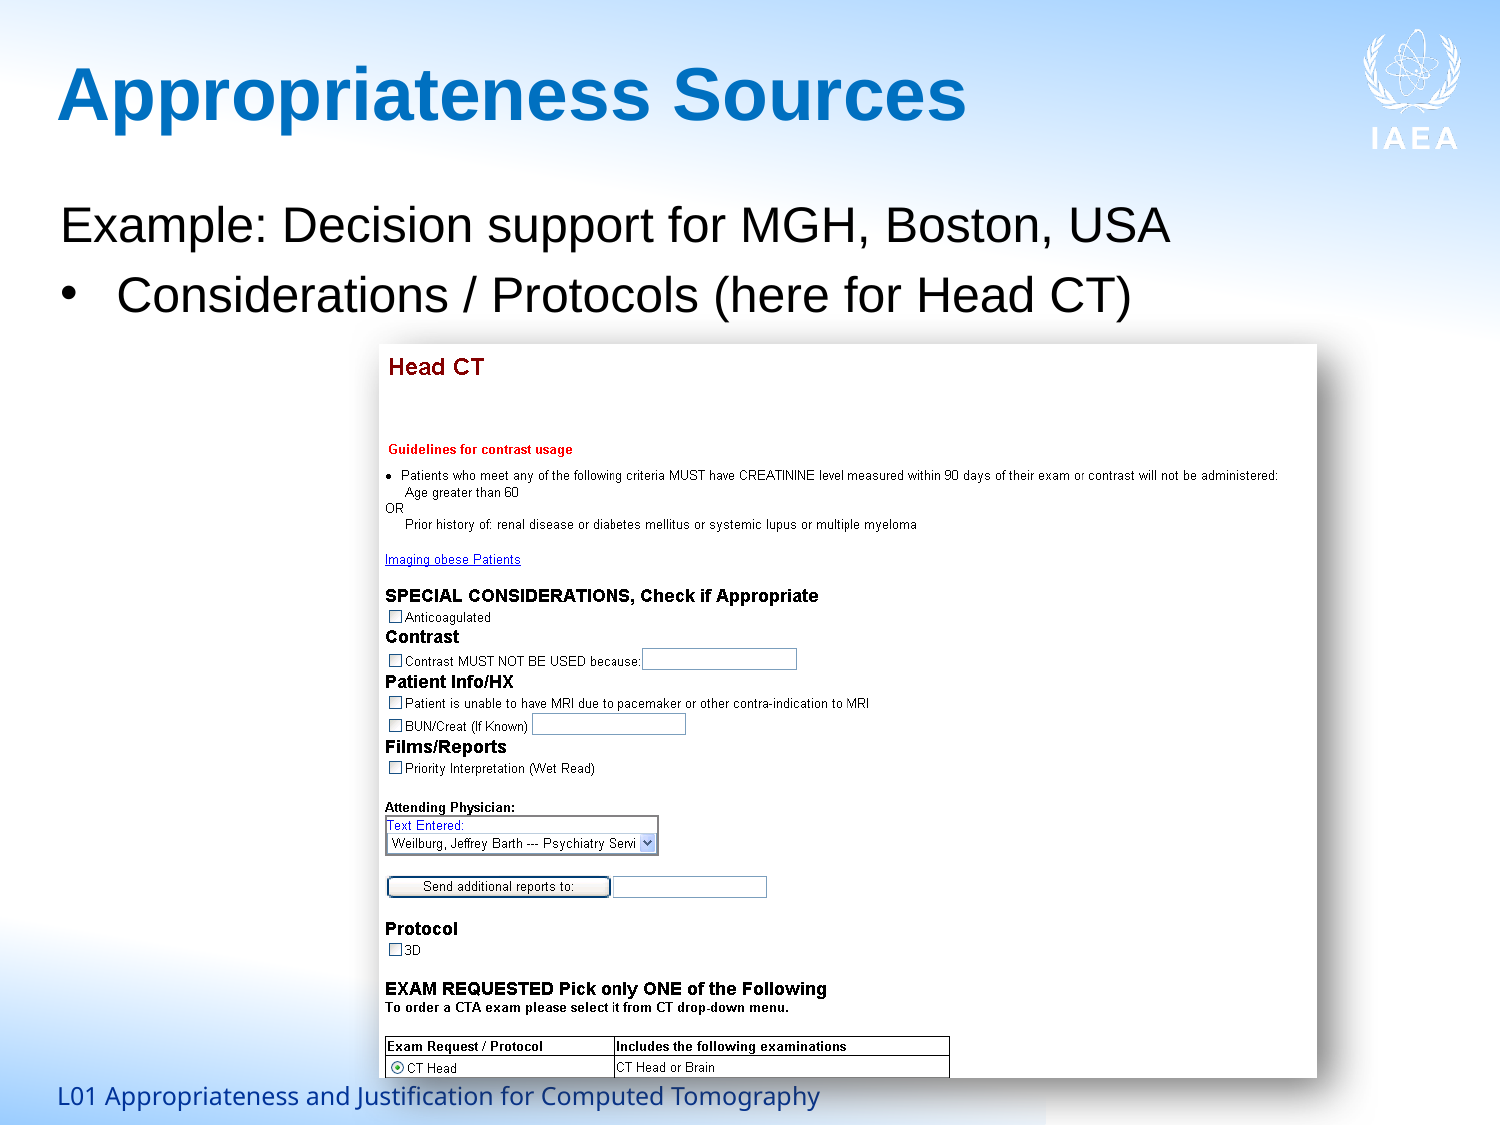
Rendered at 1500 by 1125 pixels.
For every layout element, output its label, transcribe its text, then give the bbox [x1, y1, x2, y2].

title Appropriateness Sources [41, 19, 1364, 161]
list Example: Decision support for MGH, Boston, USA Considerations / Protocols (here for Head CT) [45, 185, 1455, 980]
picture [379, 344, 1317, 1078]
picture [1364, 29, 1461, 149]
